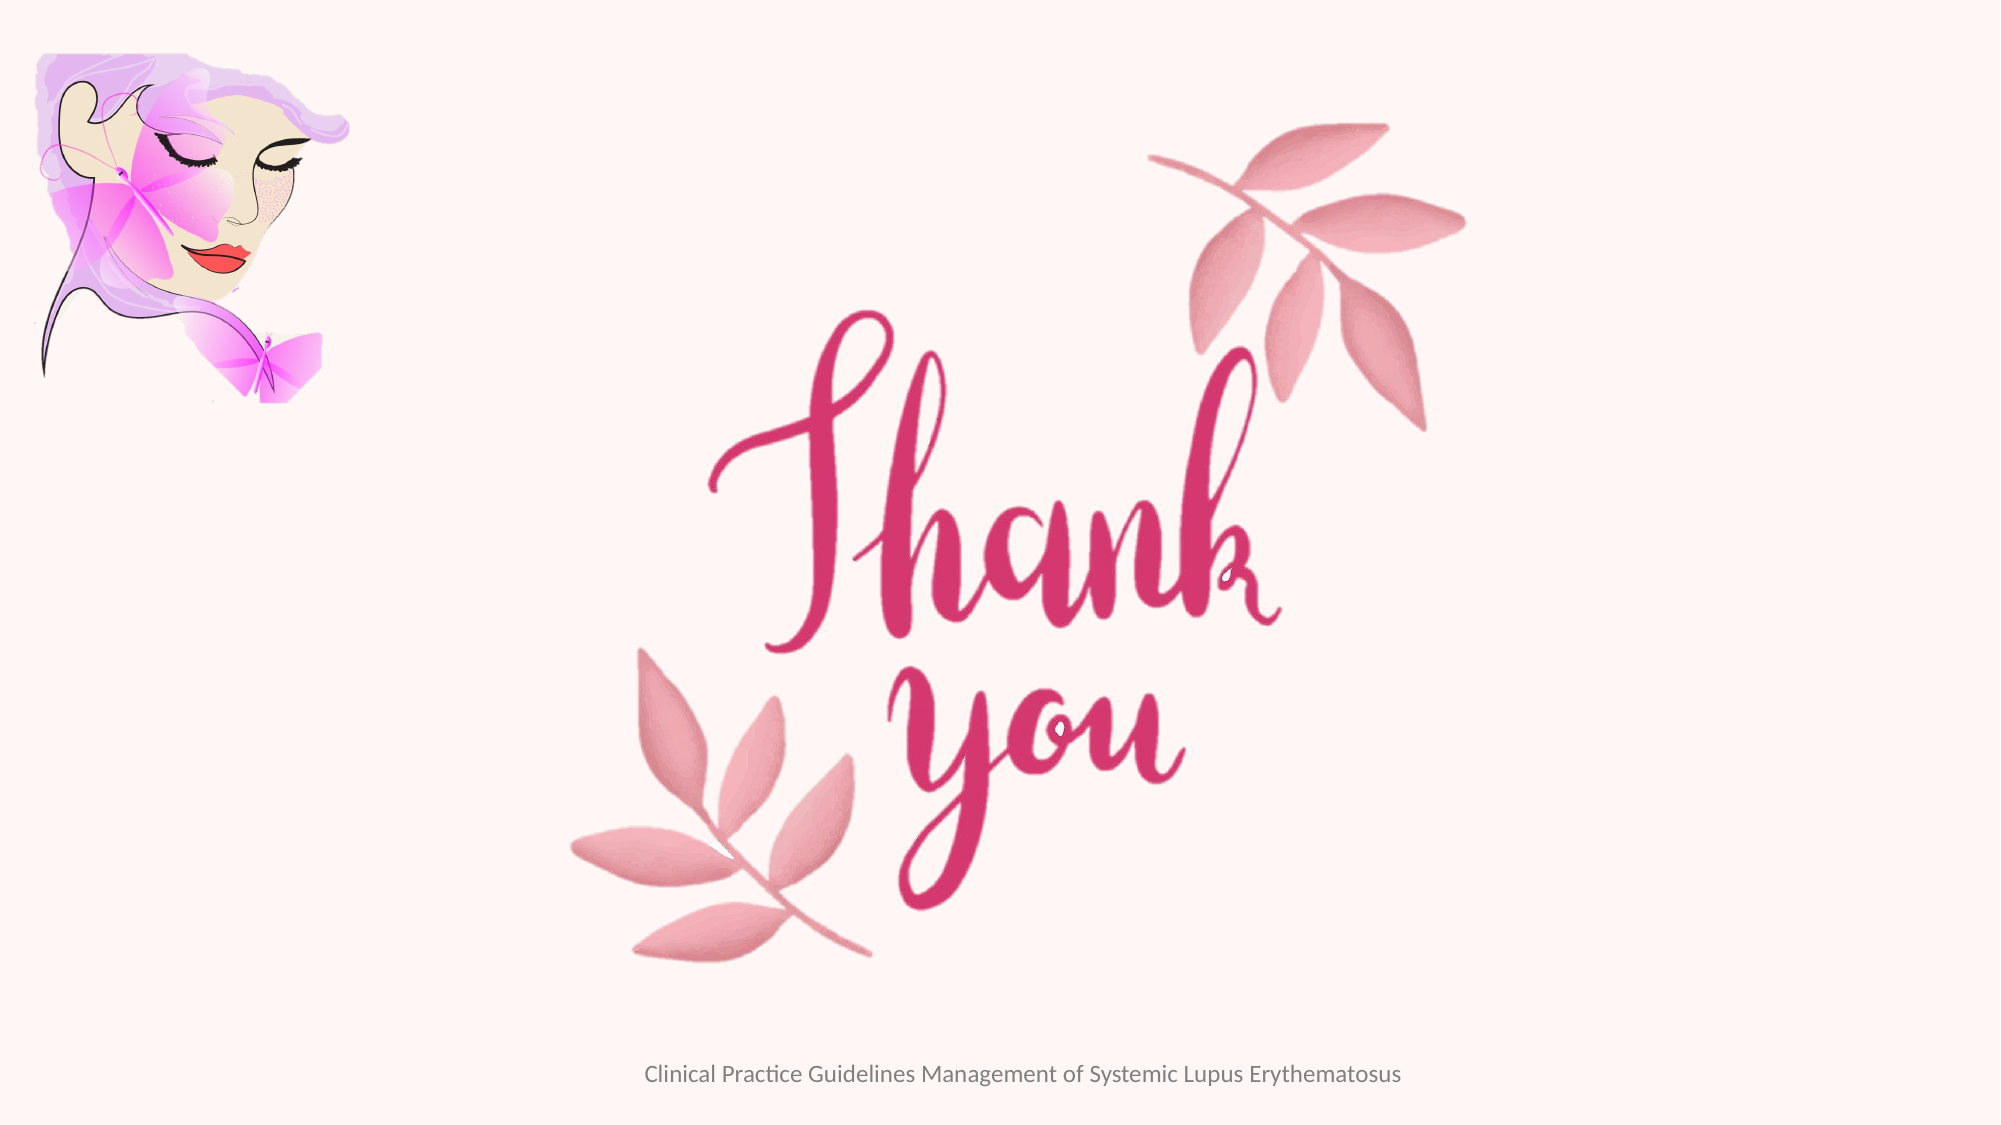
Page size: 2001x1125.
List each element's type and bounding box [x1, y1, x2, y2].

picture [0, 10, 388, 450]
picture [466, 0, 1551, 1085]
